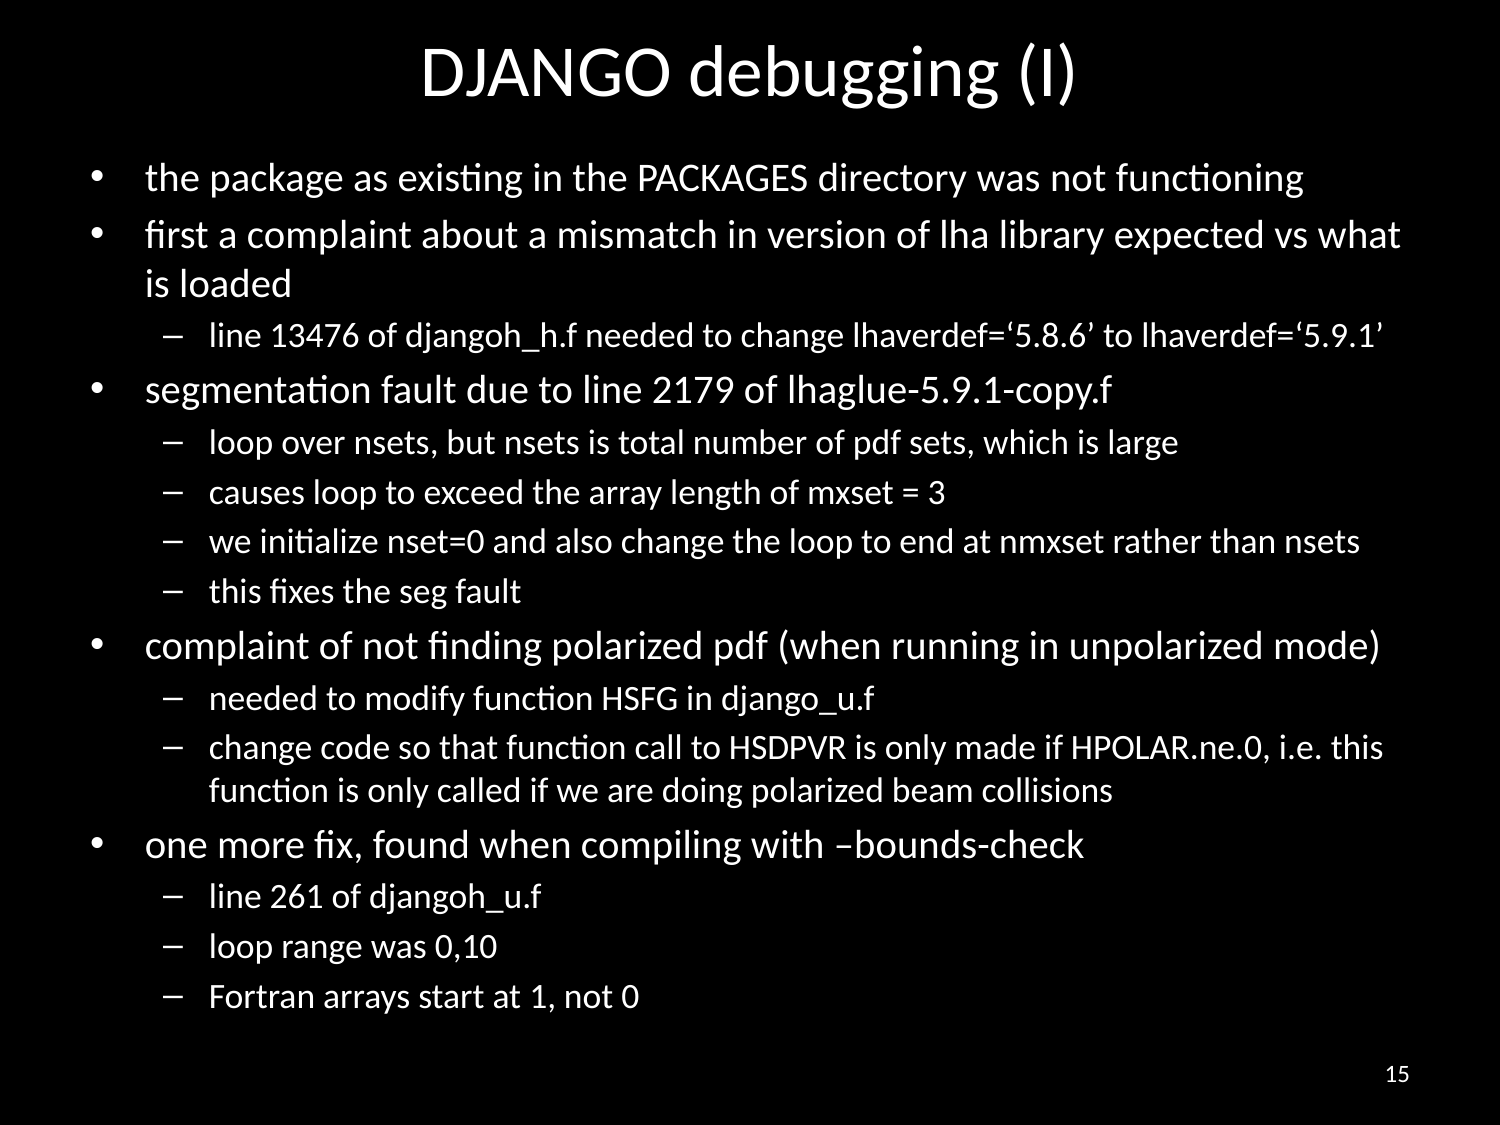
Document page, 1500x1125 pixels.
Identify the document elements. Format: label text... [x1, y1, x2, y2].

list the package as existing in the PACKAGES directory was not functioning first a complaint about a mismatch in version of lha library expected vs what is loaded line 13476 of djangoh_h.f needed to change lhaverdef=‘5.8.6’ to lhaverdef=‘5.9.1’ segmentation fault due to line 2179 of lhaglue-5.9.1-copy.f loop over nsets, but nsets is total number of pdf sets, which is large causes loop to exceed the array length of mxset = 3 we initialize nset=0 and also change the loop to end at nmxset rather than nsets this fixes the seg fault complaint of not finding polarized pdf (when running in unpolarized mode) needed to modify function HSFG in django_u.f change code so that function call to HSDPVR is only made if HPOLAR.ne.0, i.e. this function is only called if we are doing polarized beam collisions one more fix, found when compiling with –bounds-check line 261 of djangoh_u.f loop range was 0,10 Fortran arrays start at 1, not 0 [75, 143, 1425, 1101]
title DJANGO debugging (I) [75, 15, 1425, 119]
slide_number 15 [1074, 1042, 1425, 1103]
